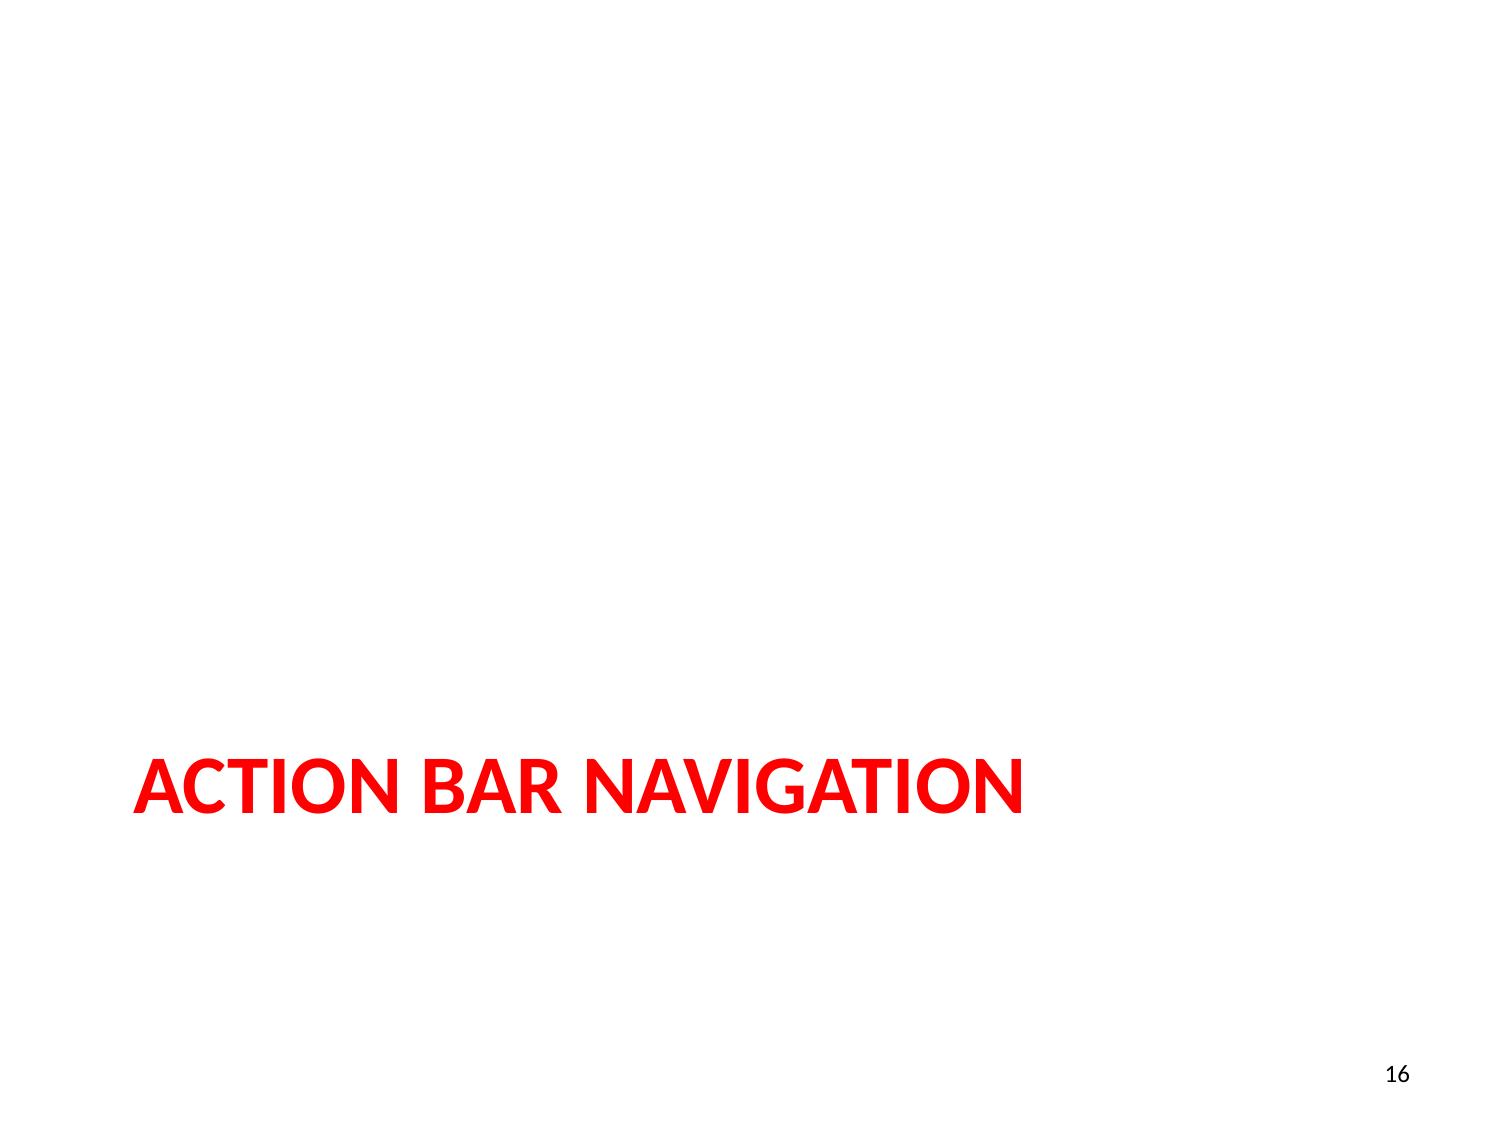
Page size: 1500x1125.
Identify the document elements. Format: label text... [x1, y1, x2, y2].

slide_number 16 [1074, 1042, 1425, 1103]
title action bar navigation [118, 722, 1394, 947]
